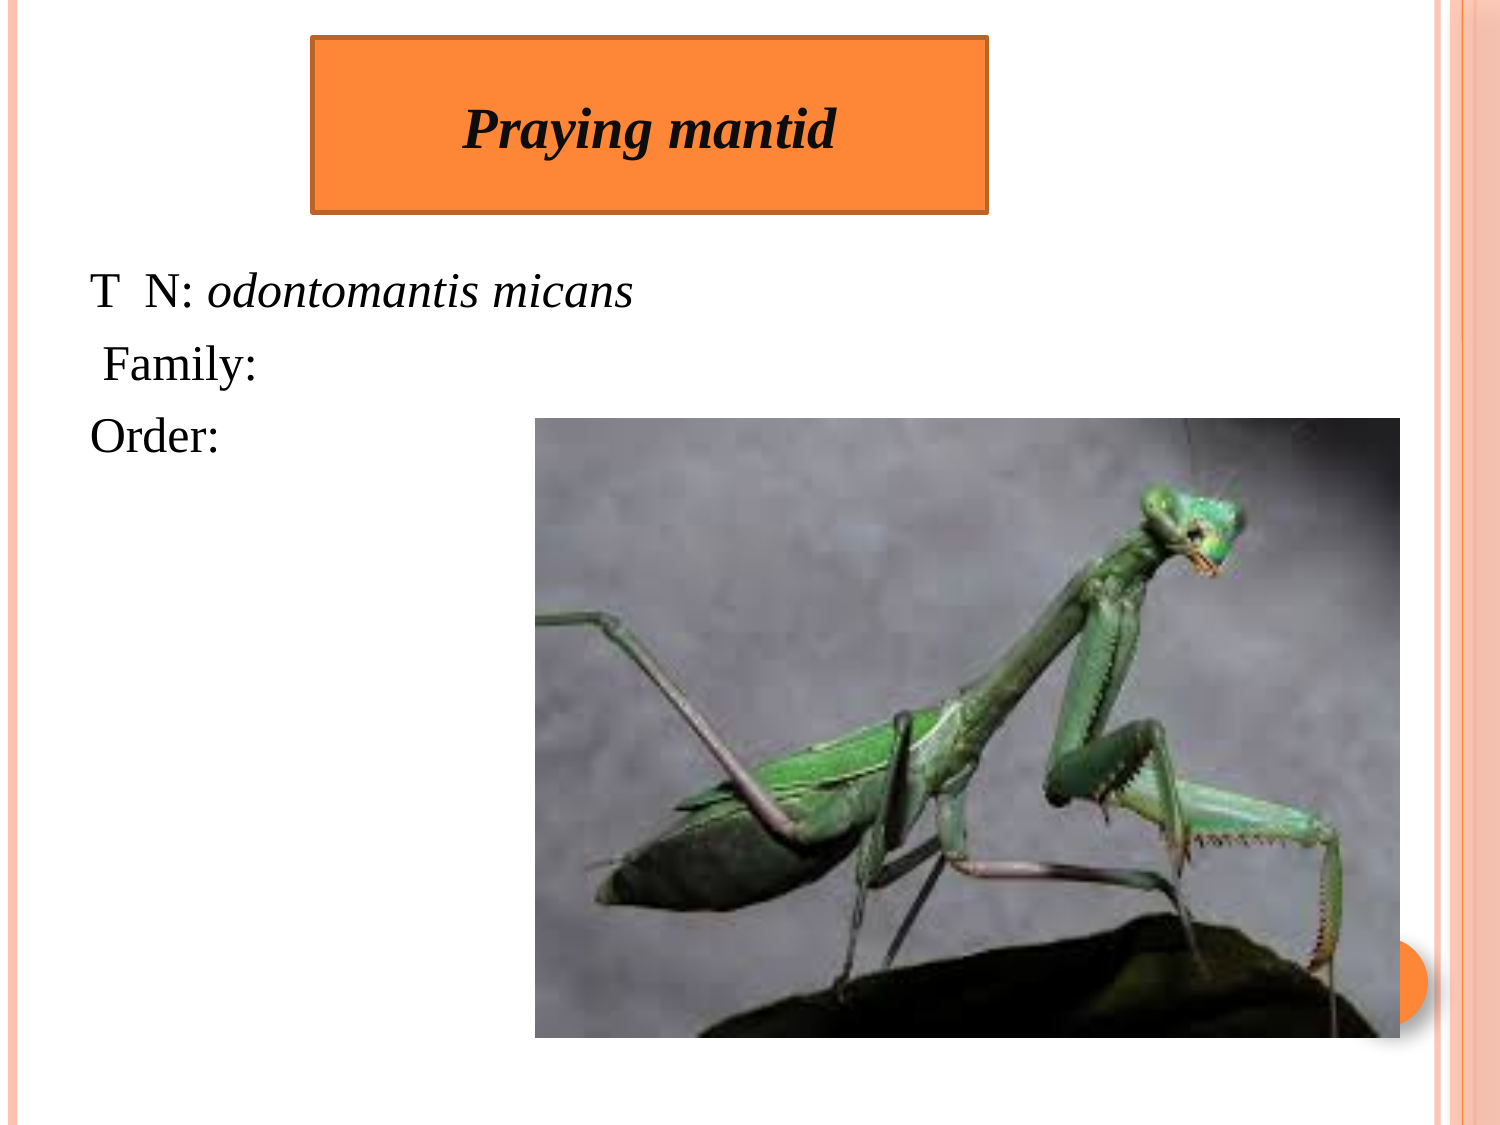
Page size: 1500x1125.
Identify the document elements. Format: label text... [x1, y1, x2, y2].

text_box Praying mantid [310, 35, 989, 215]
list T N: odontomantis micans Family: Order: [75, 249, 1375, 1062]
picture [535, 418, 1401, 1038]
